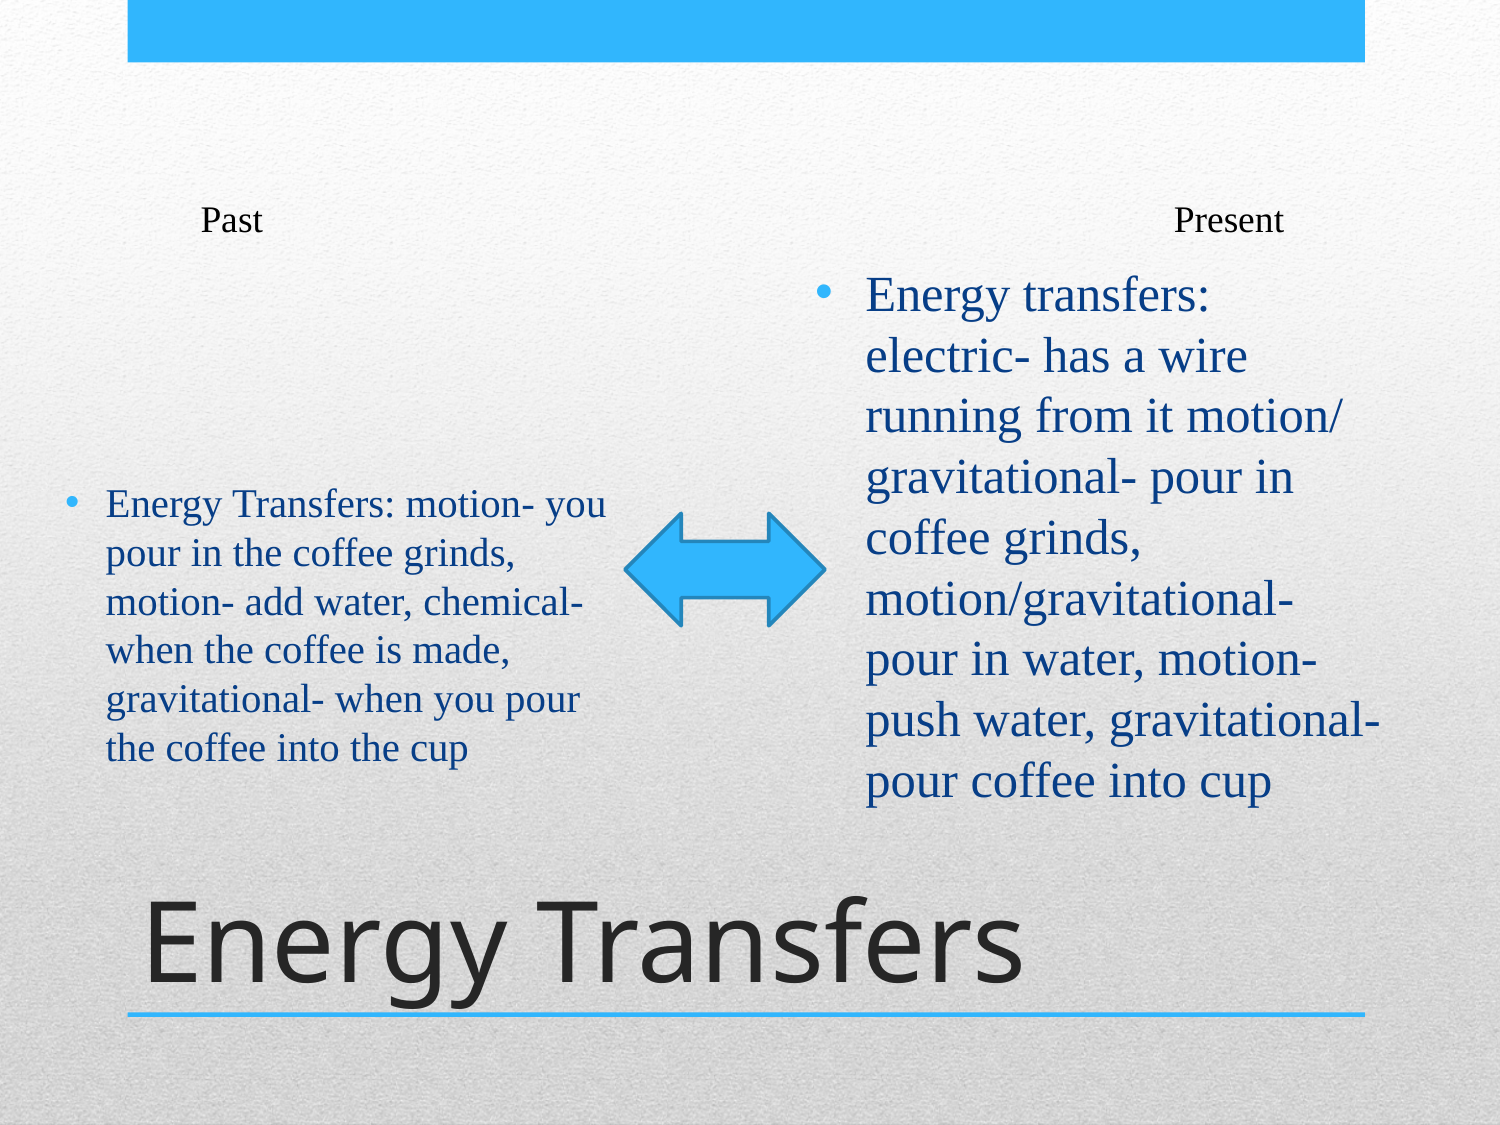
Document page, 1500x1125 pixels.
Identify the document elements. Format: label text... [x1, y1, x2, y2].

text_box Past Present [62, 187, 1305, 248]
list Energy Transfers: motion- you pour in the coffee grinds, motion- add water, chemical- when the coffee is made, gravitational- when you pour the coffee into the cup [50, 237, 650, 781]
title Energy Transfers [125, 750, 1238, 1013]
text_box [623, 511, 827, 628]
list Energy transfers: electric- has a wire running from it motion/ gravitational- pour in coffee grinds, motion/gravitational- pour in water, motion- push water, gravitational- pour coffee into cup [800, 224, 1400, 843]
